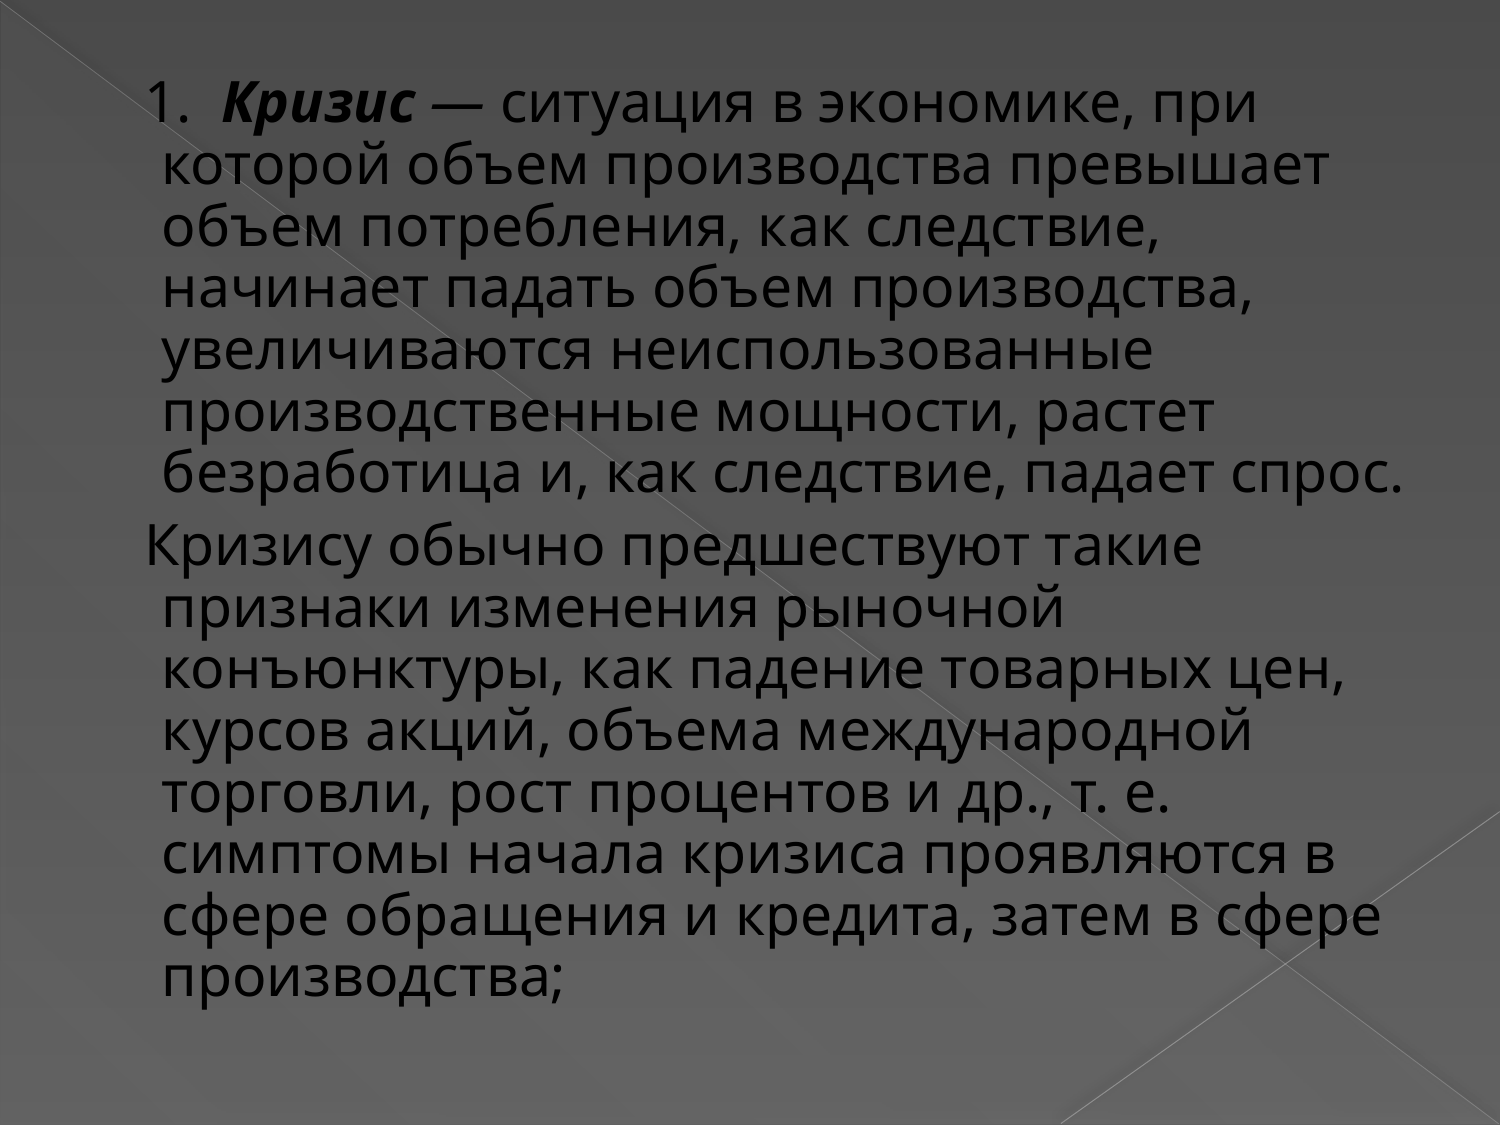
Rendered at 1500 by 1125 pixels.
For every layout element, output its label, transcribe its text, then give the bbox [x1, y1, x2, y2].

list 1. Кризис — ситуация в экономике, при которой объем производства превышает объем потребления, как следствие, начинает падать объем производства, увеличиваются неиспользованные производственные мощности, растет безработица и, как следствие, падает спрос. Кризису обычно предшествуют такие признаки изменения рыночной конъюнктуры, как падение товарных цен, курсов акций, объема международной торговли, рост процентов и др., т. е. симптомы начала кризиса проявляются в сфере обращения и кредита, затем в сфере производства; [75, 66, 1425, 1071]
